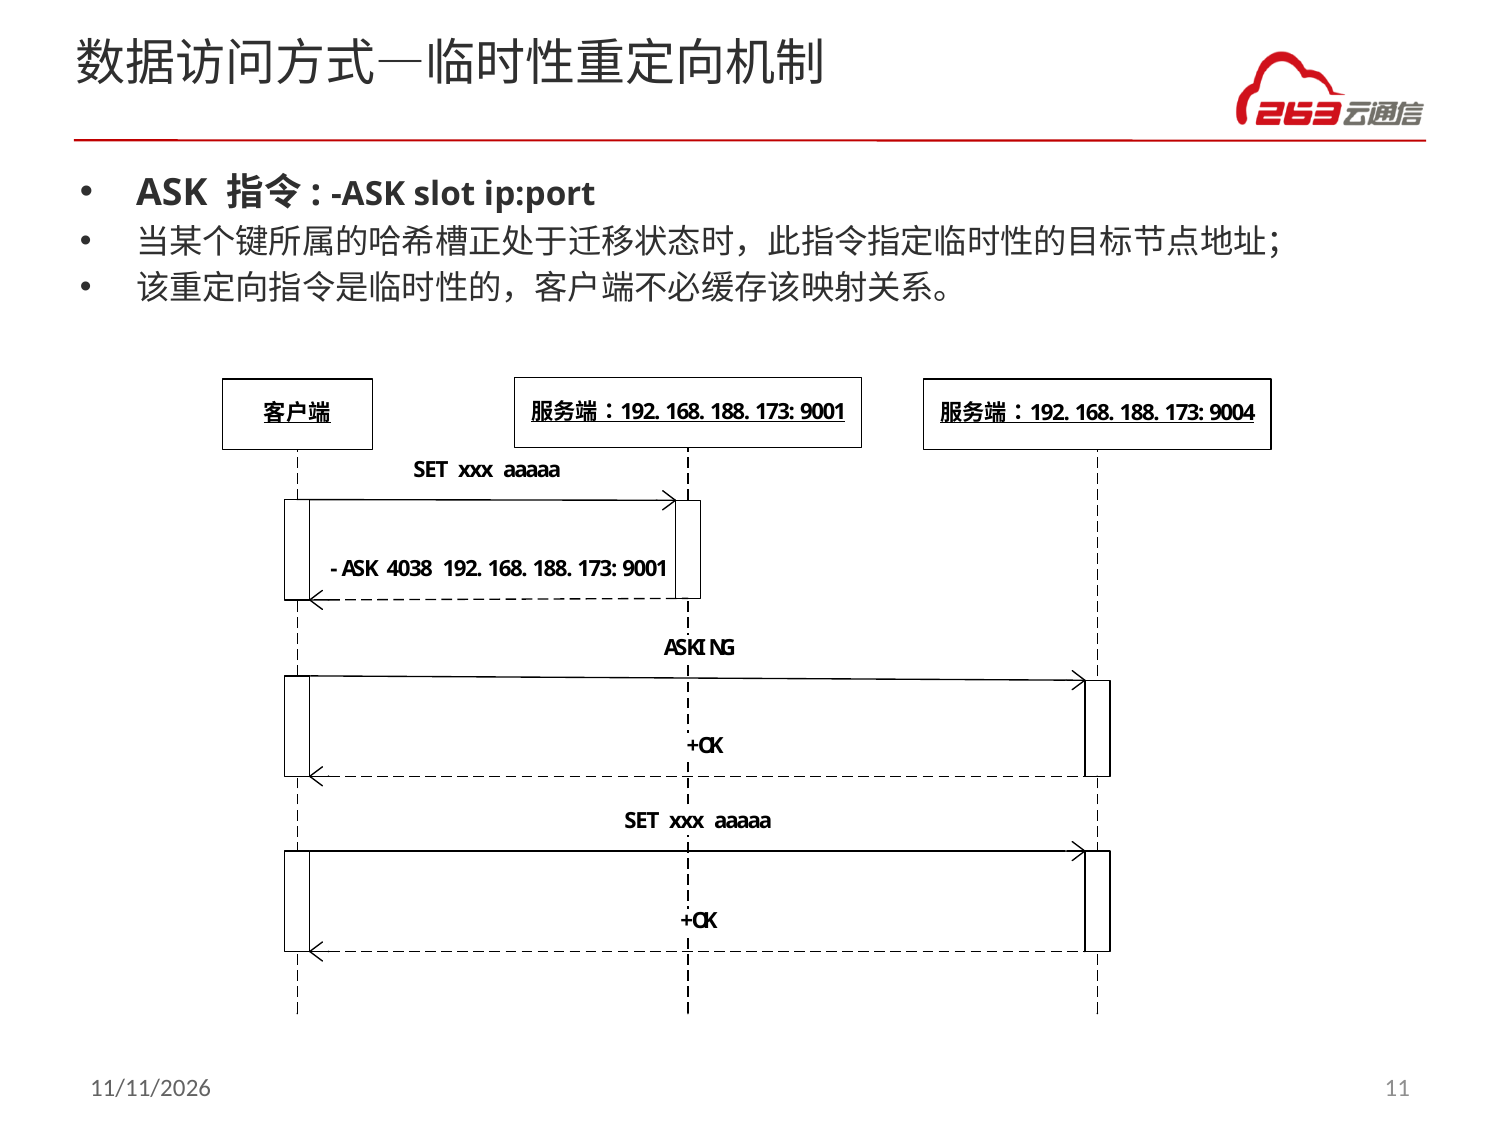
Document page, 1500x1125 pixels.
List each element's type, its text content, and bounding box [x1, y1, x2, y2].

picture [218, 373, 1276, 1018]
picture [1230, 37, 1430, 141]
text_box ASK 指令: -ASK slot ip:port 当某个键所属的哈希槽正处于迁移状态时，此指令指定临时性的目标节点地址； 该重定向指令是临时性的，客户端不必缓存该映射关系。 [64, 160, 1415, 363]
title 数据访问方式—临时性重定向机制 [75, 30, 1235, 136]
